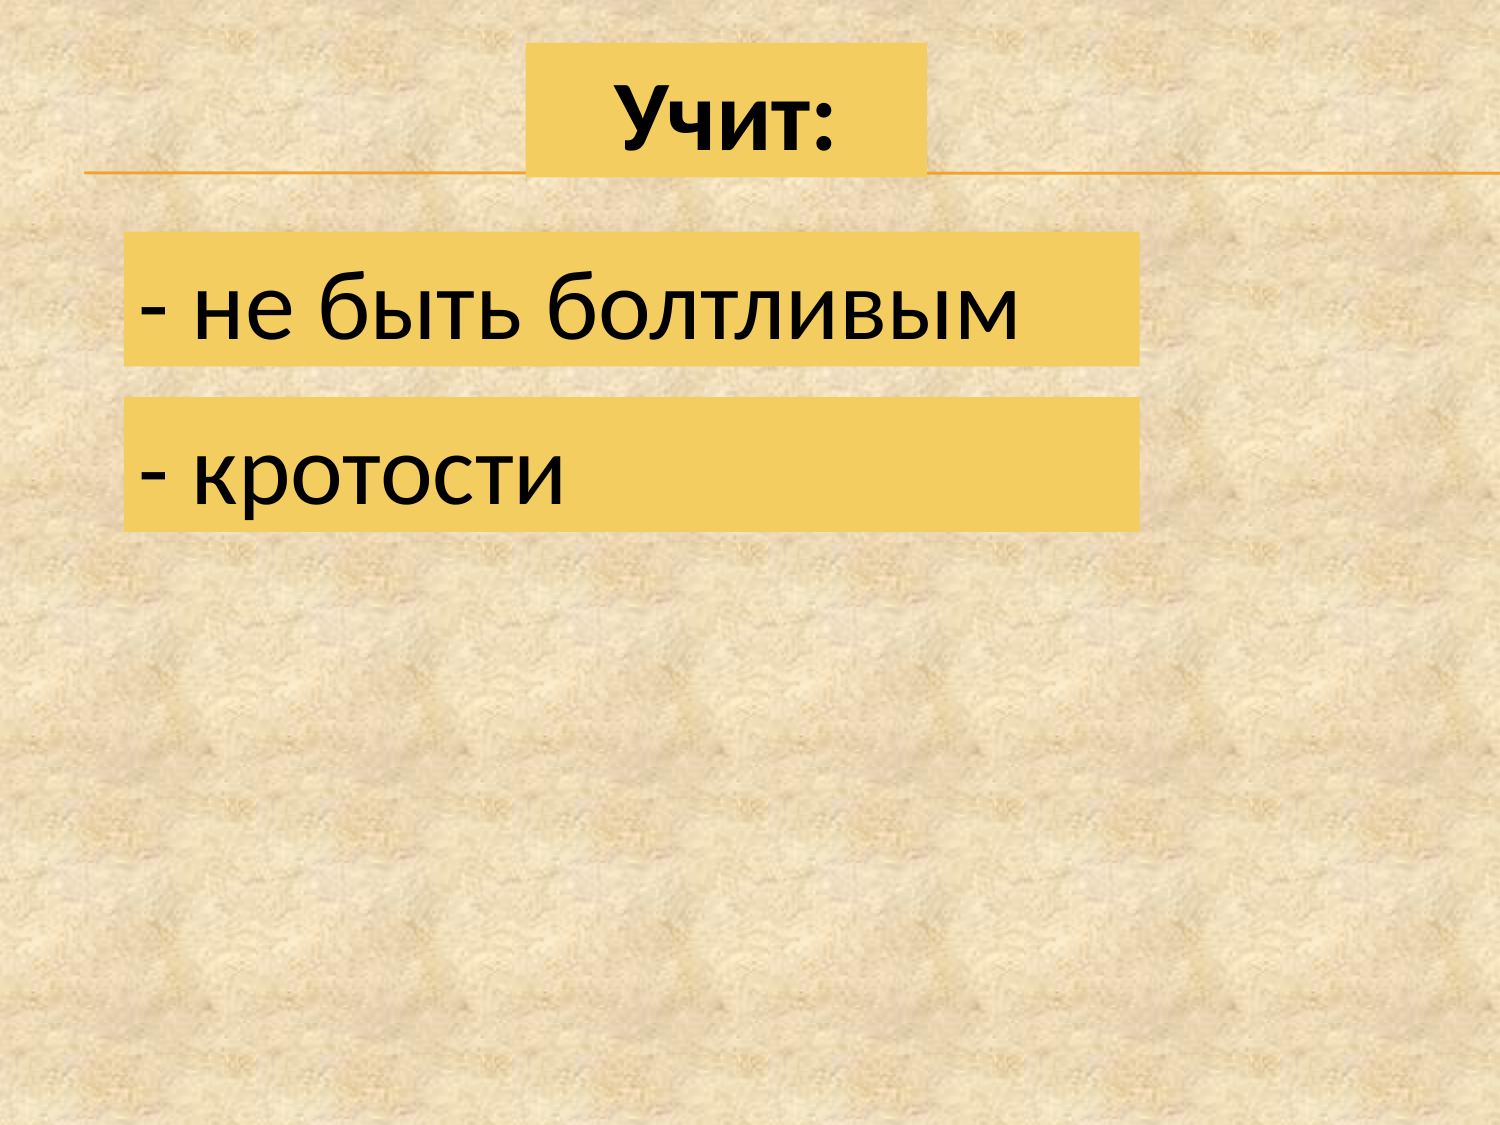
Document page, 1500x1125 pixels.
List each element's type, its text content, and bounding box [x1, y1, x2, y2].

picture [0, 0, 1500, 1125]
text_box - кротости [123, 397, 1140, 532]
text_box - не быть болтливым [123, 231, 1140, 367]
text_box Учит: [525, 42, 928, 178]
